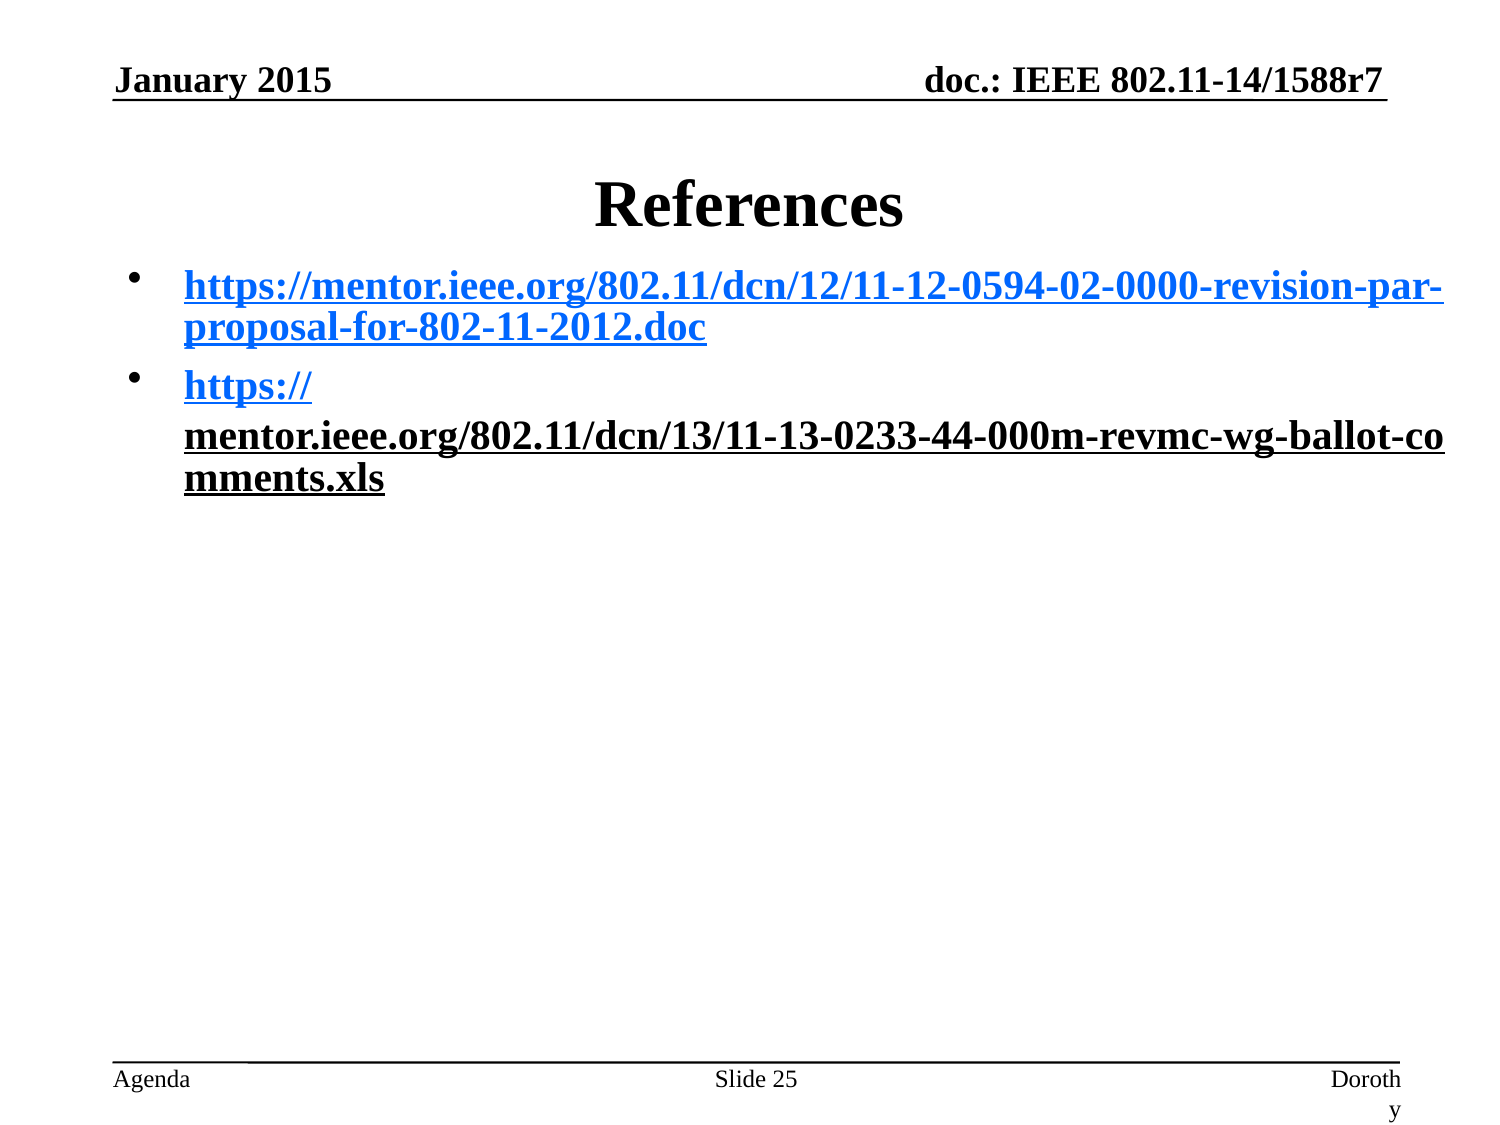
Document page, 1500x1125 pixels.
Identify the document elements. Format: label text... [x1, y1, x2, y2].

title References [112, 112, 1388, 249]
list https://mentor.ieee.org/802.11/dcn/12/11-12-0594-02-0000-revision-par-proposal-for-802-11-2012.doc https://mentor.ieee.org/802.11/dcn/13/11-13-0233-44-000m-revmc-wg-ballot-comments.xls [112, 249, 1463, 1125]
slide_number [114, 54, 425, 100]
